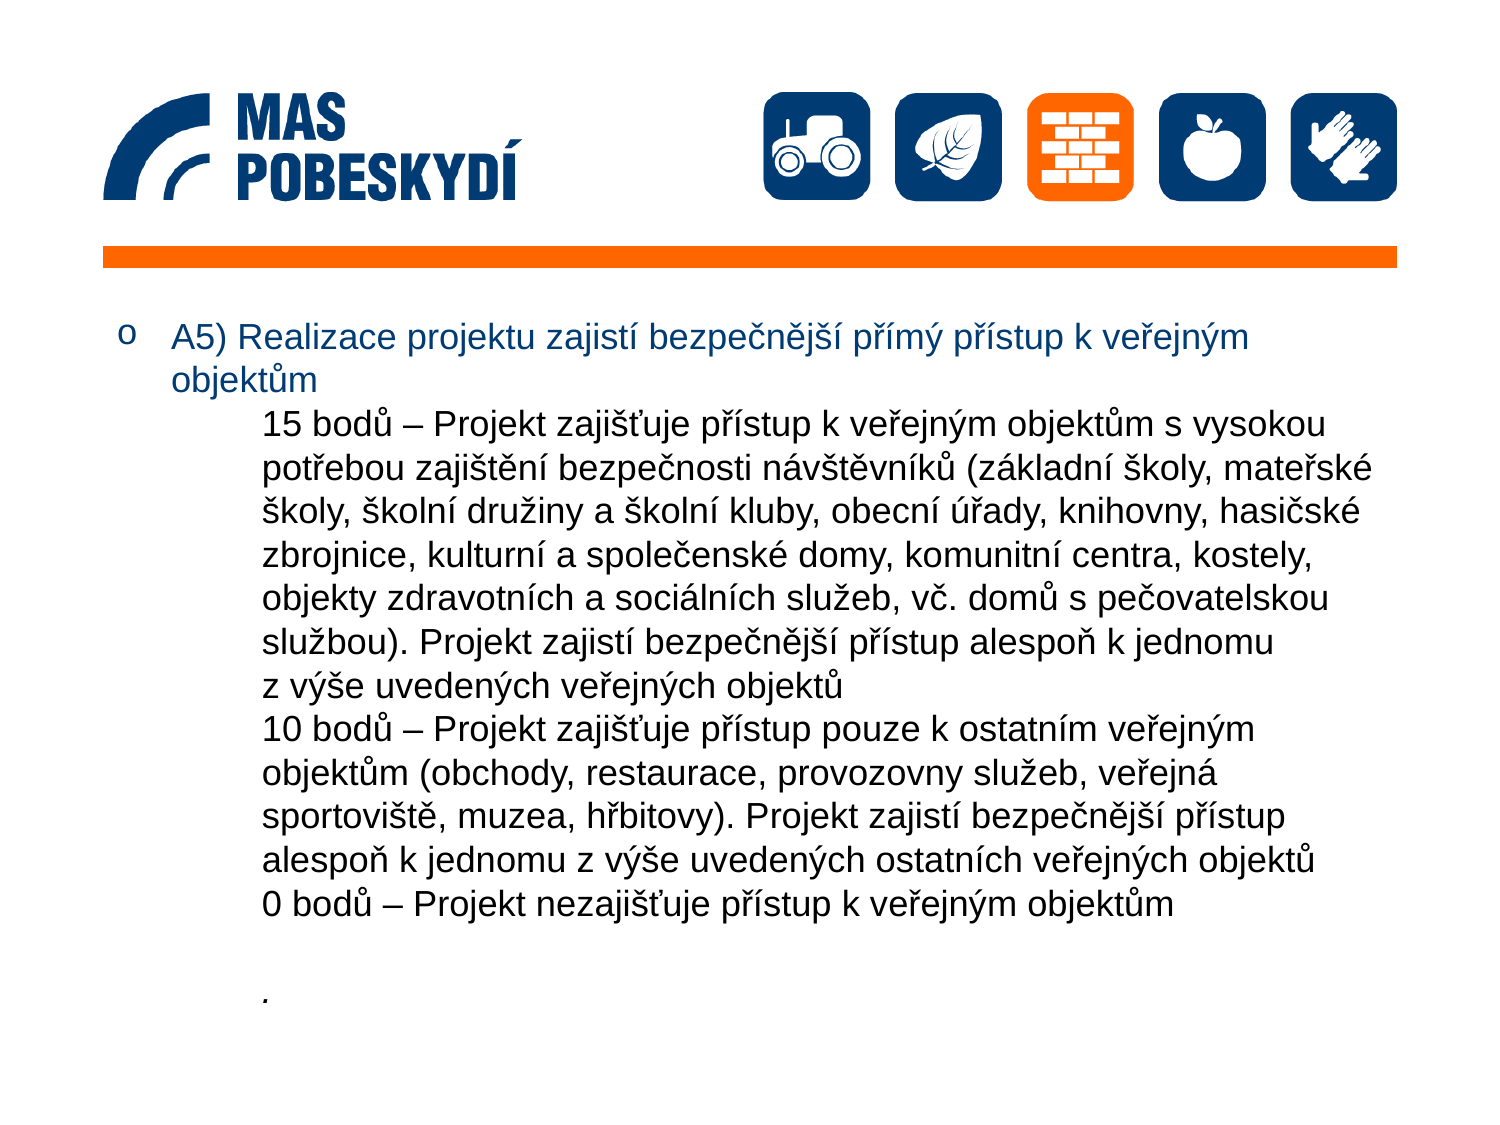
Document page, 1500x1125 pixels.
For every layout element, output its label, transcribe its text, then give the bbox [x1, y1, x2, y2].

subtitle A5) Realizace projektu zajistí bezpečnější přímý přístup k veřejným objektům 15 bodů – Projekt zajišťuje přístup k veřejným objektům s vysokou potřebou zajištění bezpečnosti návštěvníků (základní školy, mateřské školy, školní družiny a školní kluby, obecní úřady, knihovny, hasičské zbrojnice, kulturní a společenské domy, komunitní centra, kostely, objekty zdravotních a sociálních služeb, vč. domů s pečovatelskou službou). Projekt zajistí bezpečnější přístup alespoň k jednomu z výše uvedených veřejných objektů 10 bodů – Projekt zajišťuje přístup pouze k ostatním veřejným objektům (obchody, restaurace, provozovny služeb, veřejná sportoviště, muzea, hřbitovy). Projekt zajistí bezpečnější přístup alespoň k jednomu z výše uvedených ostatních veřejných objektů 0 bodů – Projekt nezajišťuje přístup k veřejným objektům . [101, 305, 1396, 1021]
picture [103, 92, 1397, 268]
